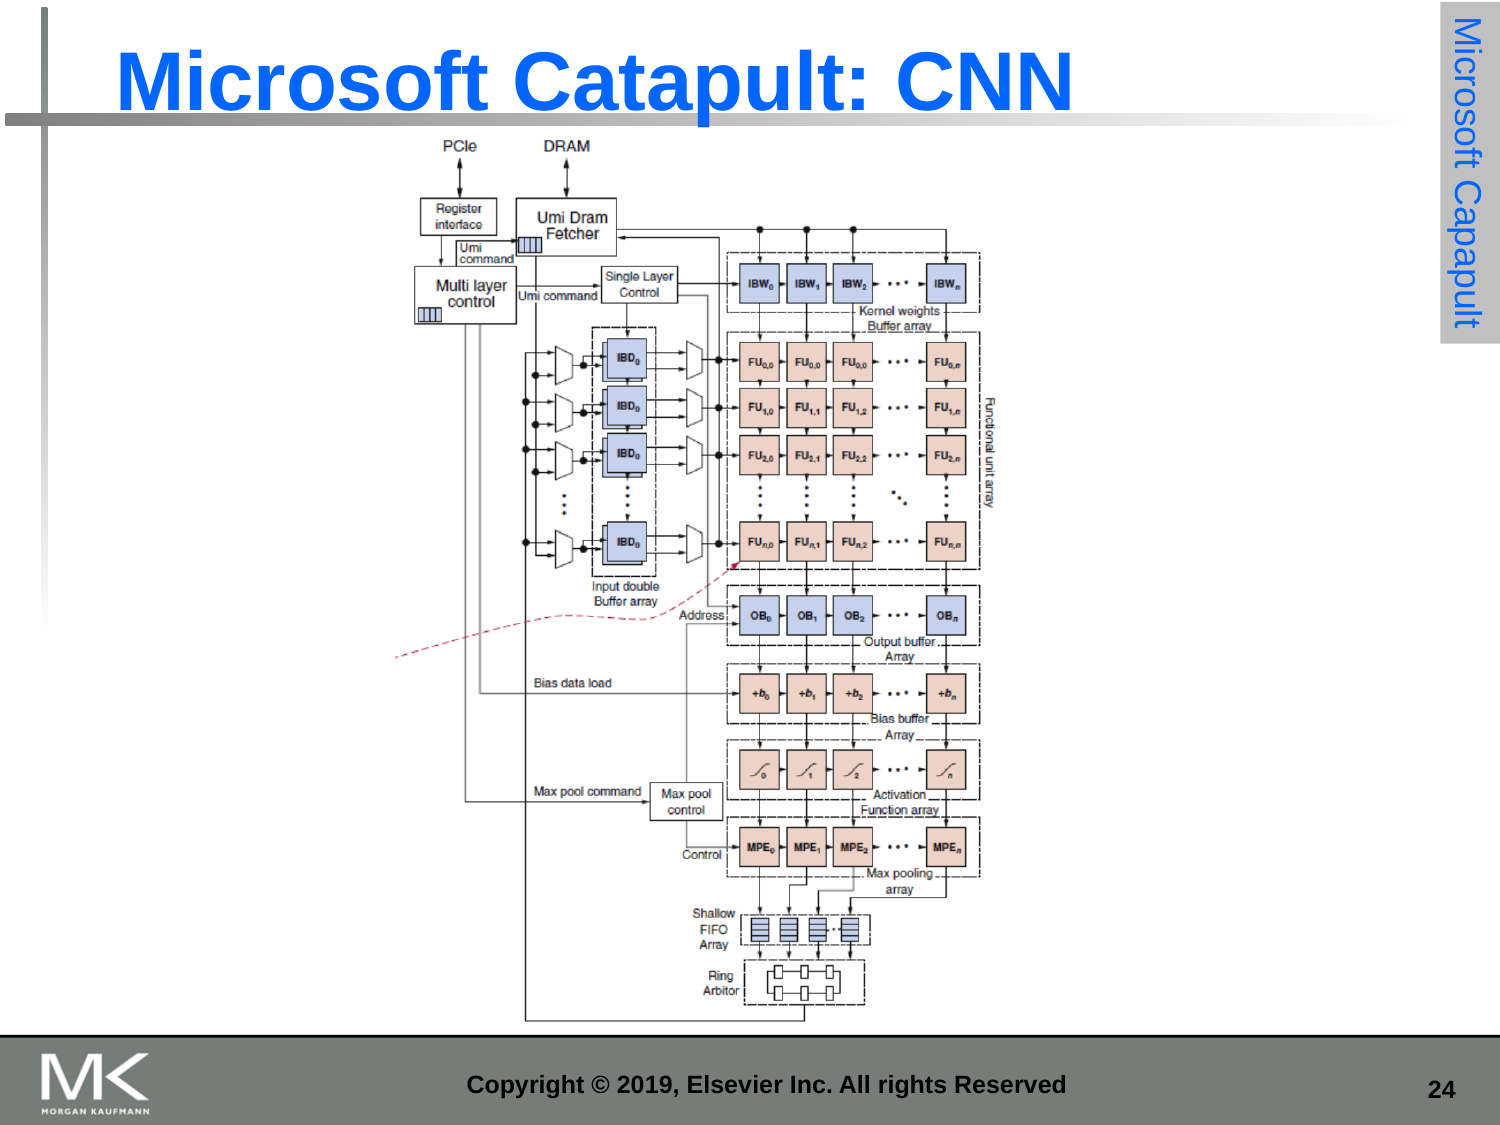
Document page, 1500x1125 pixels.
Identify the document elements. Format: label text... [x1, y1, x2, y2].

picture [395, 133, 999, 1030]
title Microsoft Catapult: CNN [100, 17, 1440, 135]
footer Copyright © 2019, Elsevier Inc. All rights Reserved [170, 1046, 1365, 1106]
picture [29, 1046, 160, 1123]
text_box Microsoft Capapult [1440, 1, 1500, 344]
